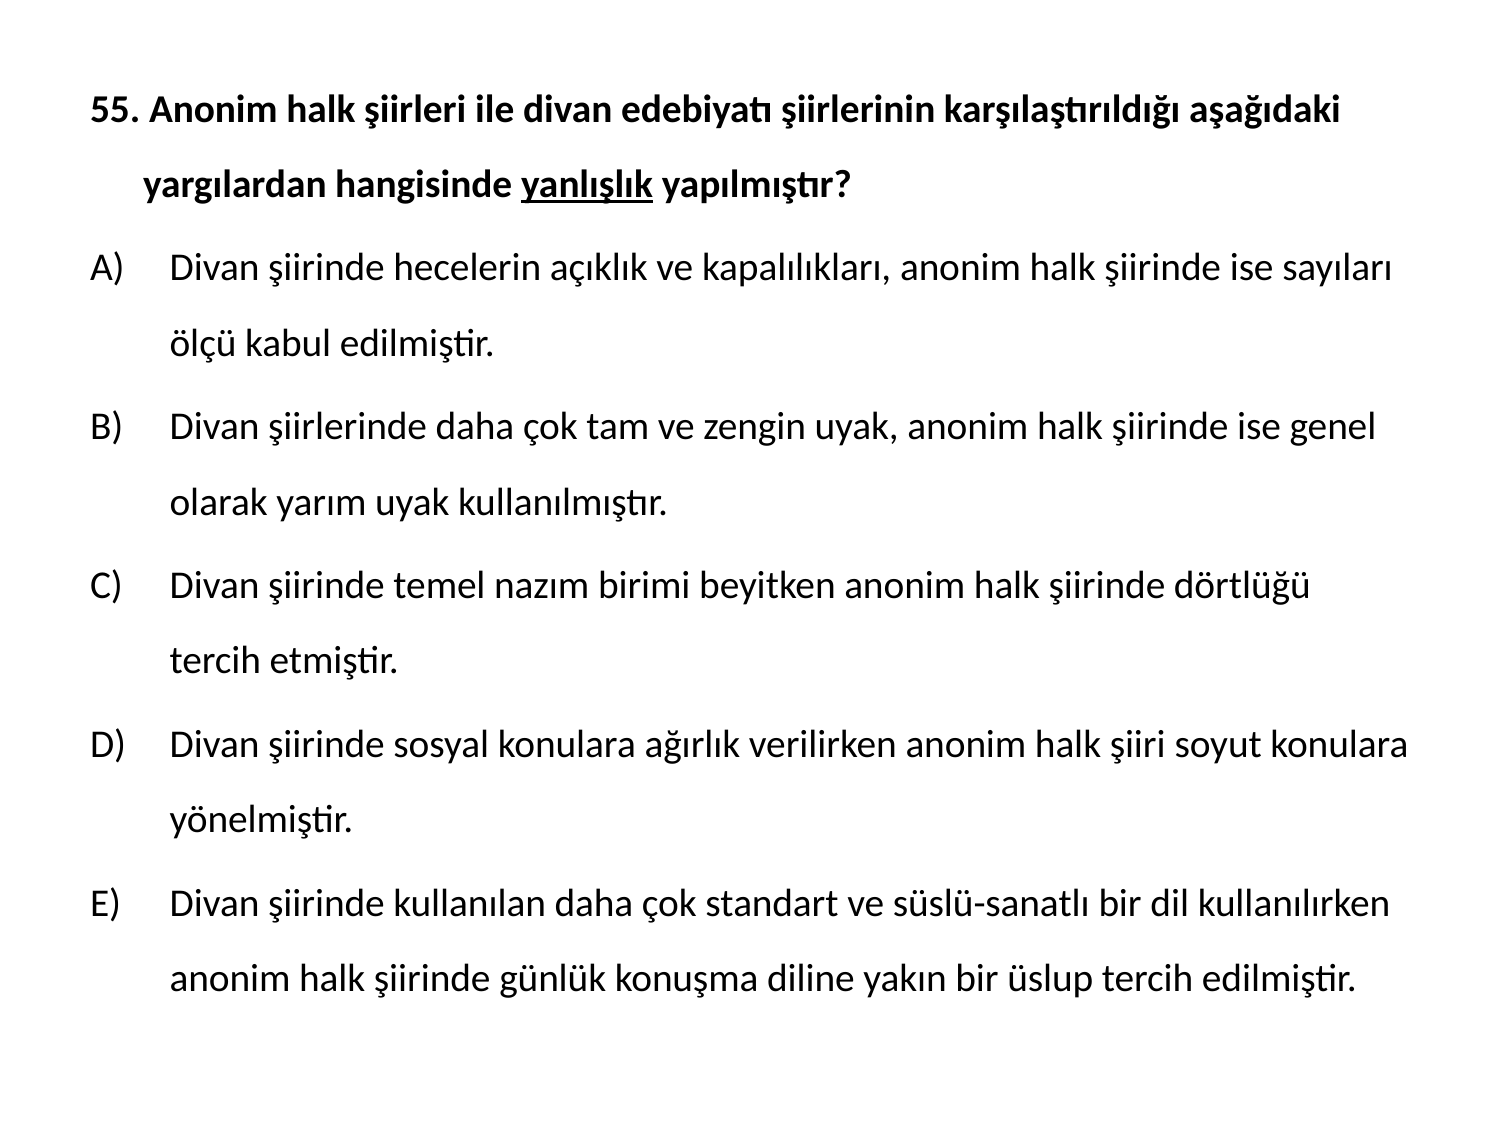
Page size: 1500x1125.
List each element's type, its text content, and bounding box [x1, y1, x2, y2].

list 55. Anonim halk şiirleri ile divan edebiyatı şiirlerinin karşılaştırıldığı aşağıdaki yargılardan hangisinde yanlışlık yapılmıştır? Divan şiirinde hecelerin açıklık ve kapalılıkları, anonim halk şiirinde ise sayıları ölçü kabul edilmiştir. B) Divan şiirlerinde daha çok tam ve zengin uyak, anonim halk şiirinde ise genel olarak yarım uyak kullanılmıştır. Divan şiirinde temel nazım birimi beyitken anonim halk şiirinde dörtlüğü tercih etmiştir. Divan şiirinde sosyal konulara ağırlık verilirken anonim halk şiiri soyut konulara yönelmiştir. Divan şiirinde kullanılan daha çok standart ve süslü-sanatlı bir dil kullanılırken anonim halk şiirinde günlük konuşma diline yakın bir üslup tercih edilmiştir. [75, 46, 1425, 1067]
